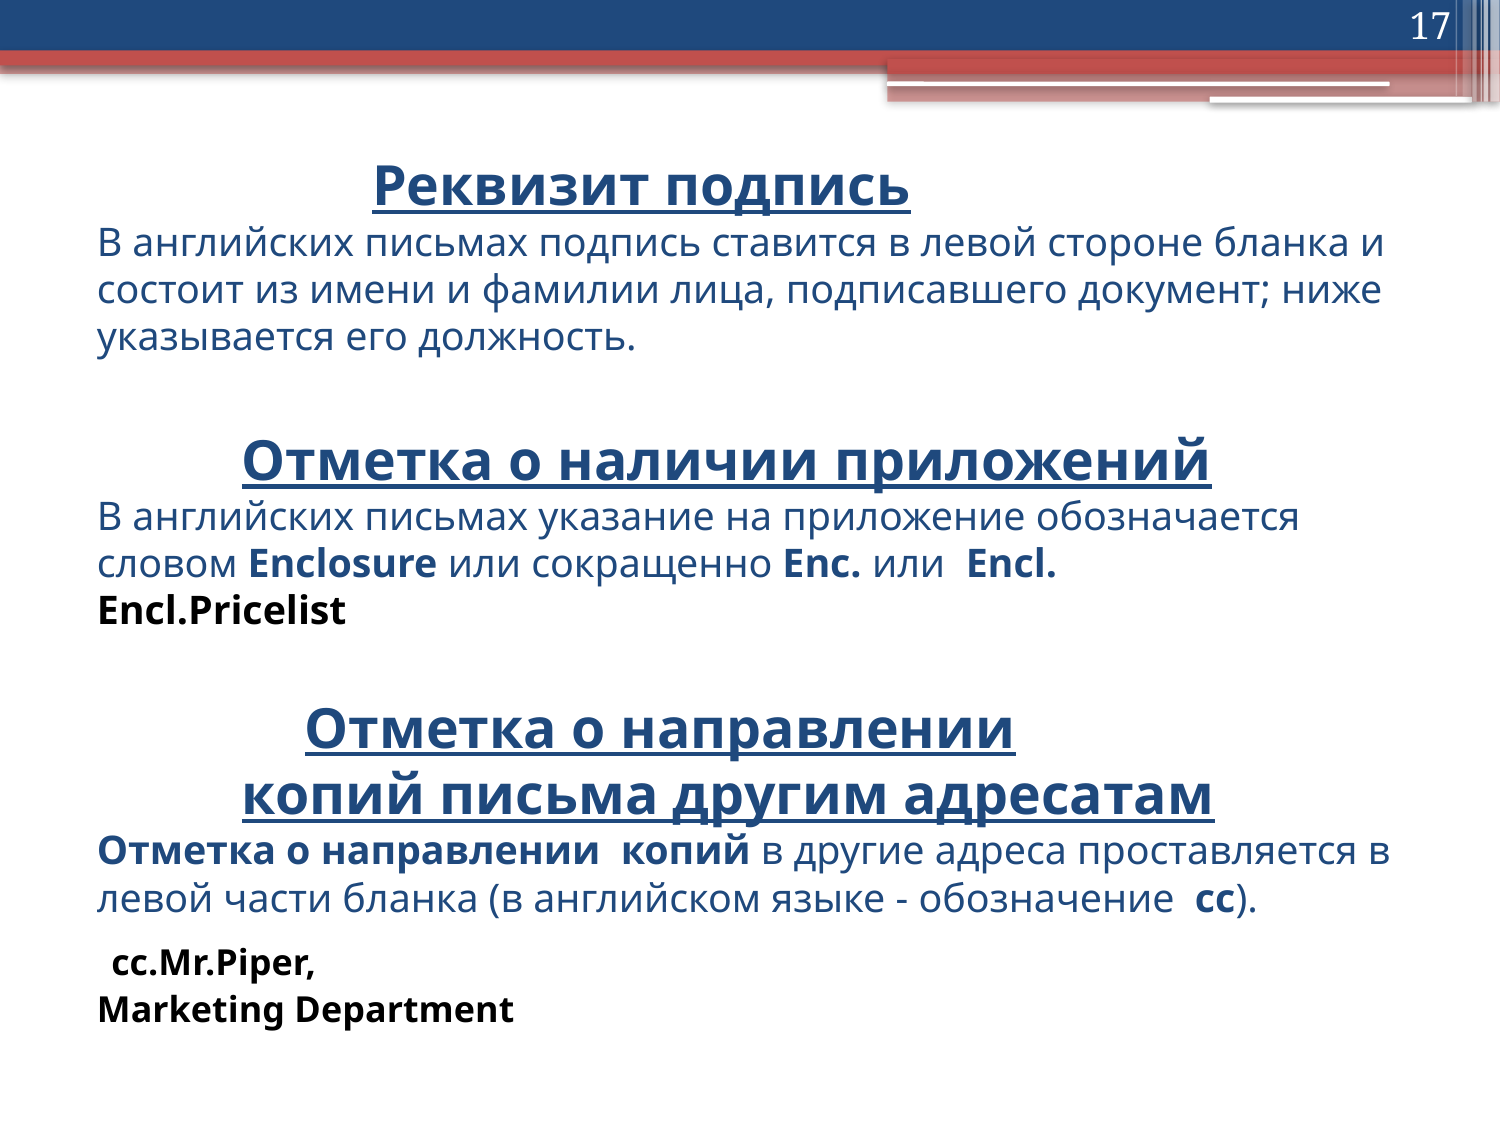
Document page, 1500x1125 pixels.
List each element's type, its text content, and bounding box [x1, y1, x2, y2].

slide_number 17 [1341, 0, 1466, 61]
title Реквизит подпись В английских письмах подпись ставится в левой стороне бланка и состоит из имени и фамилии лица, подписавшего документ; ниже указывается его должность. Отметка о наличии приложений В английских письмах указание на приложение обозначается словом Enclosure или сокращенно Enc. или Encl. Encl.Pricelist Отметка о направлении копий письма другим адресатам Отметка о направлении копий в другие адреса проставляется в левой части бланка (в английском языке - обозначение сс). cc.Mr.Piper, Marketing Department [82, 140, 1432, 1125]
